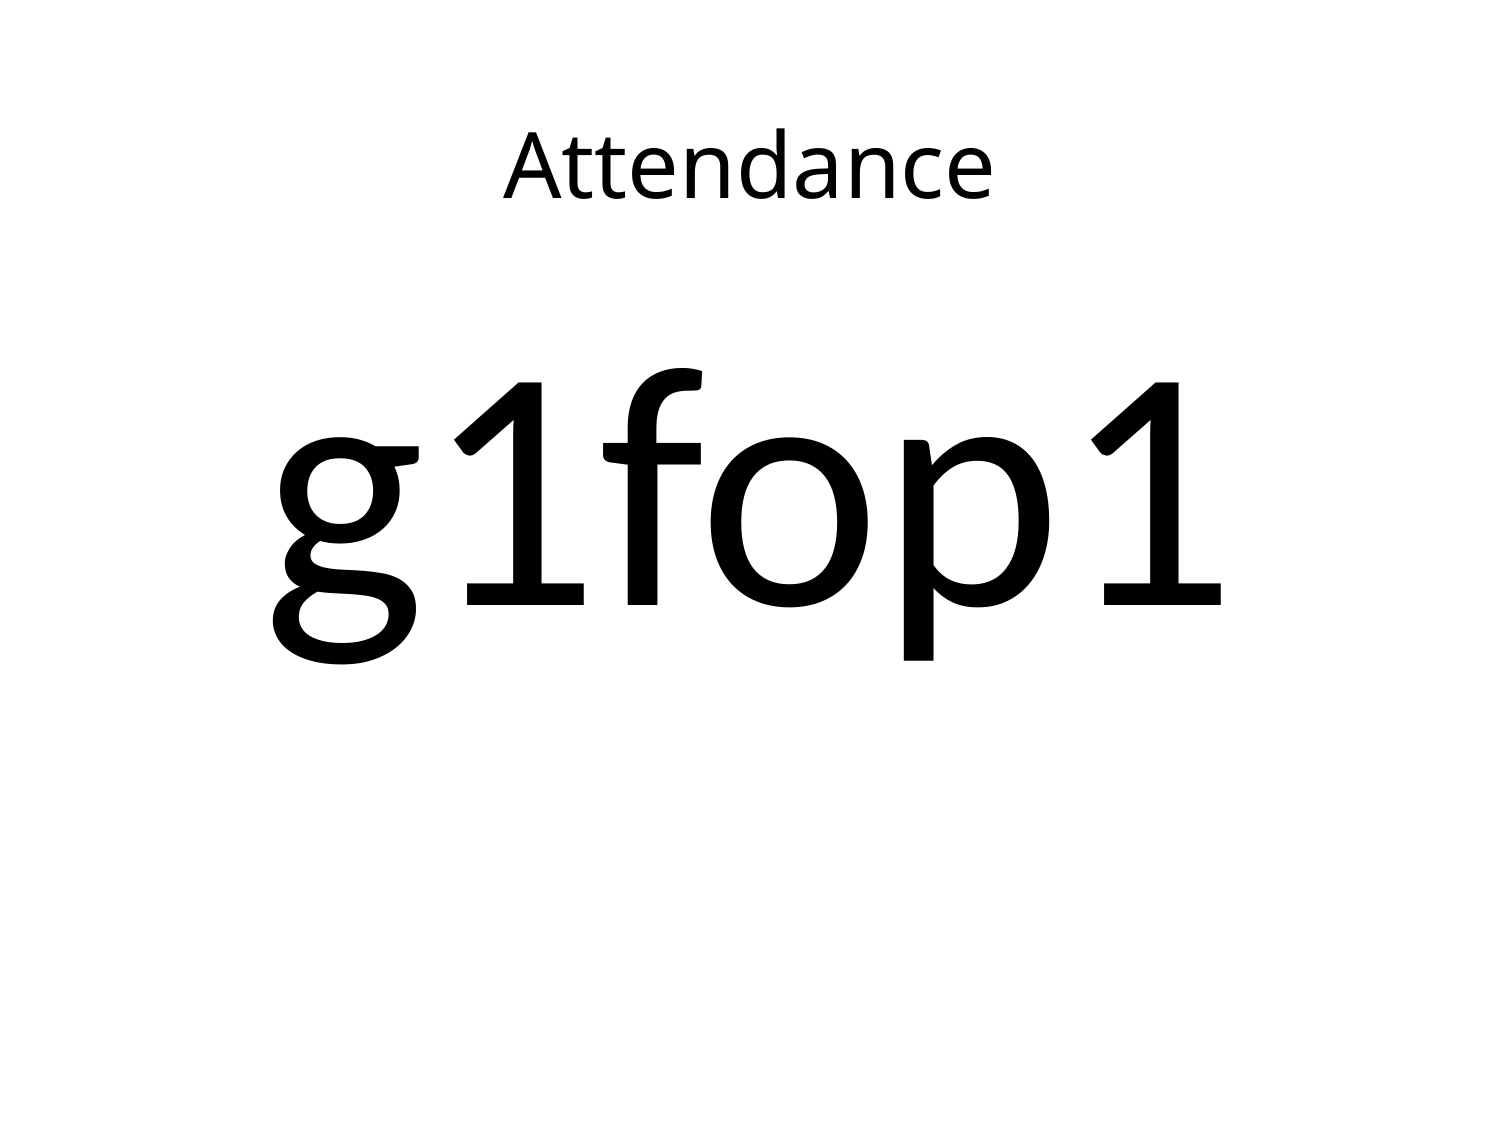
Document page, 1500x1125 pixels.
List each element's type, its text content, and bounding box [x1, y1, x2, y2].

title Attendance [103, 59, 1397, 278]
list g1fop1 [103, 299, 1397, 1014]
